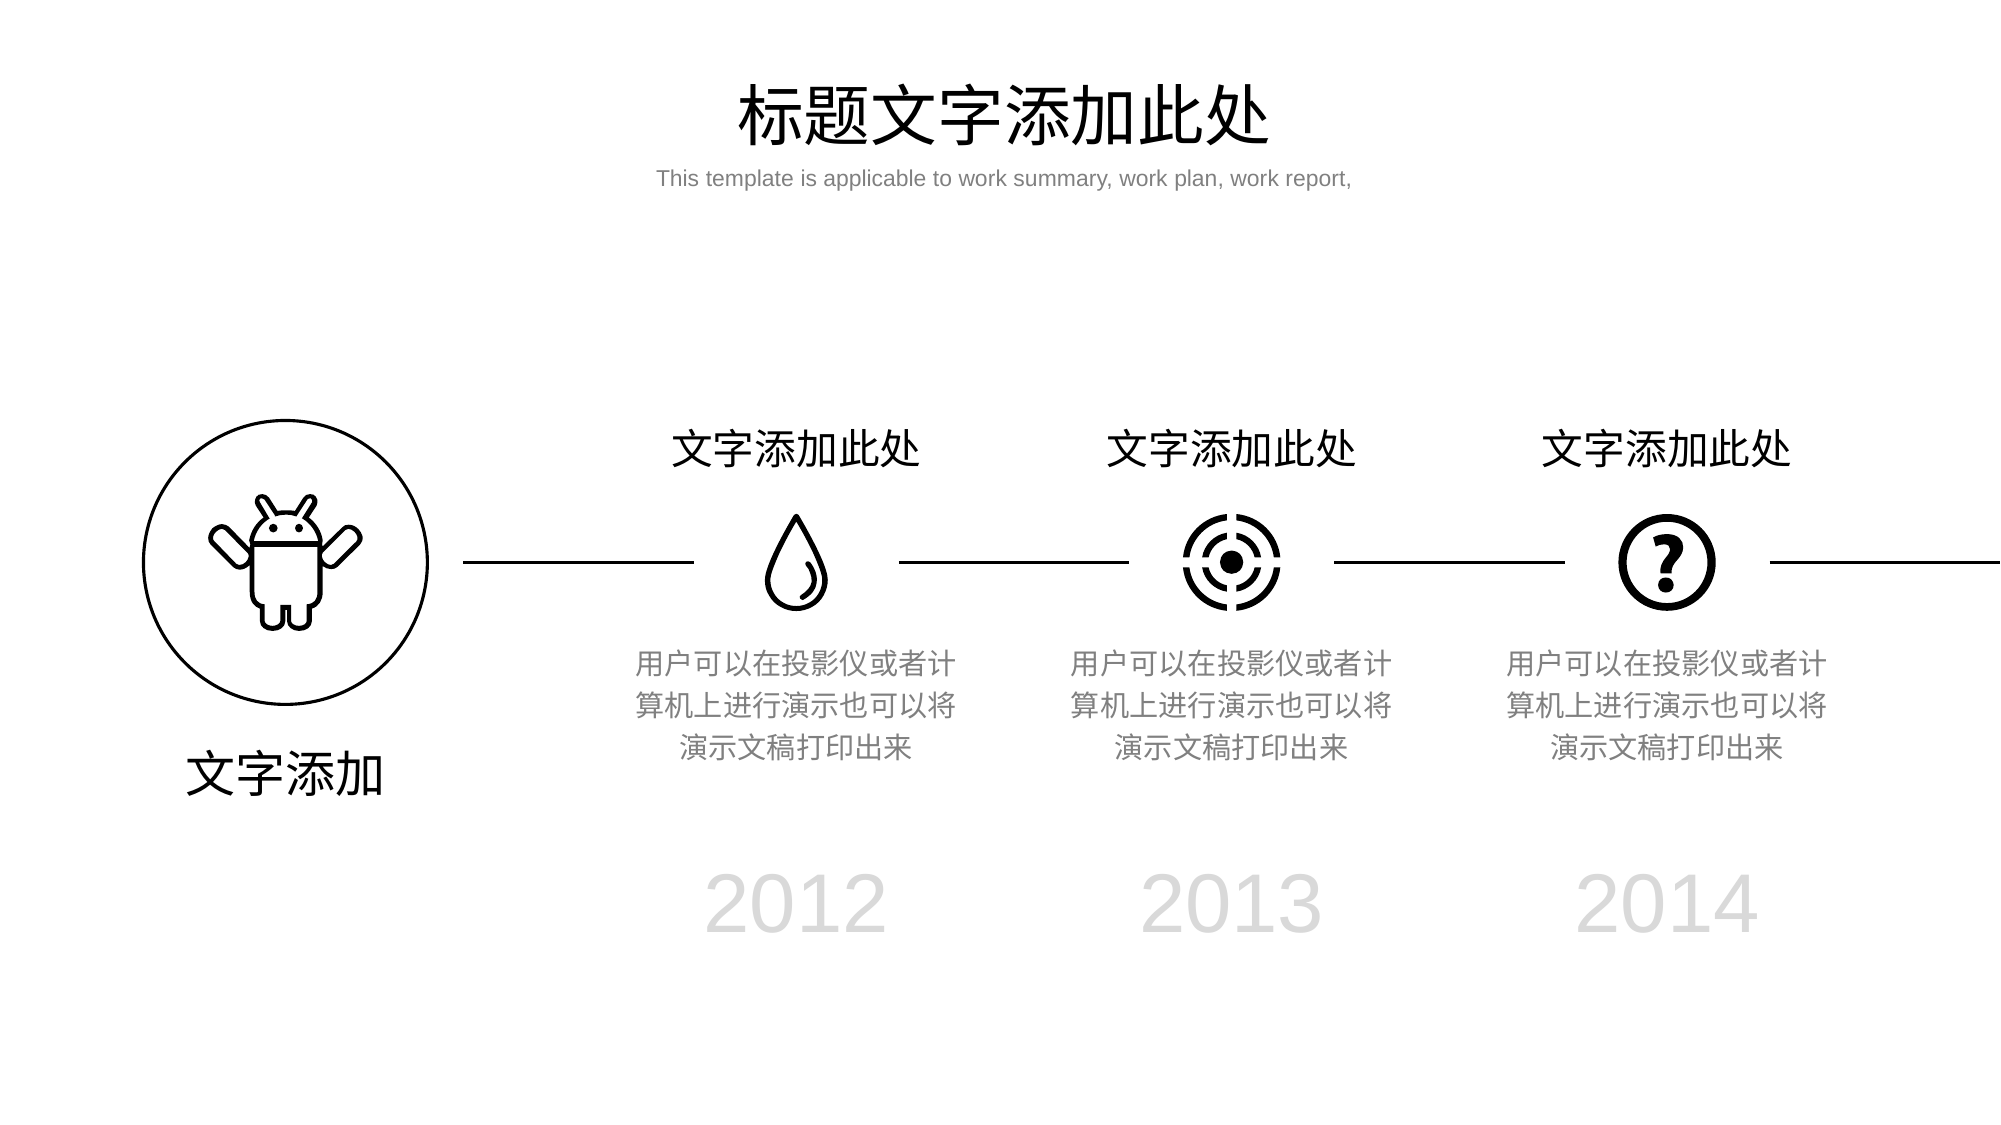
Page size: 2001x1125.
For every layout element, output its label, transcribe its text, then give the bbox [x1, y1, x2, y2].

text_box [208, 494, 363, 631]
text_box 文字添加此处 [1091, 415, 1372, 481]
text_box 文字添加 [170, 735, 401, 810]
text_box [544, 66, 1464, 196]
text_box 用户可以在投影仪或者计算机上进行演示也可以将演示文稿打印出来 [1042, 630, 1421, 772]
text_box [142, 419, 429, 706]
text_box 2012 [688, 841, 904, 957]
text_box 文字添加此处 [1526, 415, 1808, 481]
text_box 2014 [1559, 841, 1775, 957]
text_box 用户可以在投影仪或者计算机上进行演示也可以将演示文稿打印出来 [606, 630, 986, 772]
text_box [463, 513, 2000, 612]
text_box 2013 [1124, 841, 1340, 957]
text_box 文字添加此处 [656, 415, 937, 481]
text_box 用户可以在投影仪或者计算机上进行演示也可以将演示文稿打印出来 [1477, 630, 1857, 772]
